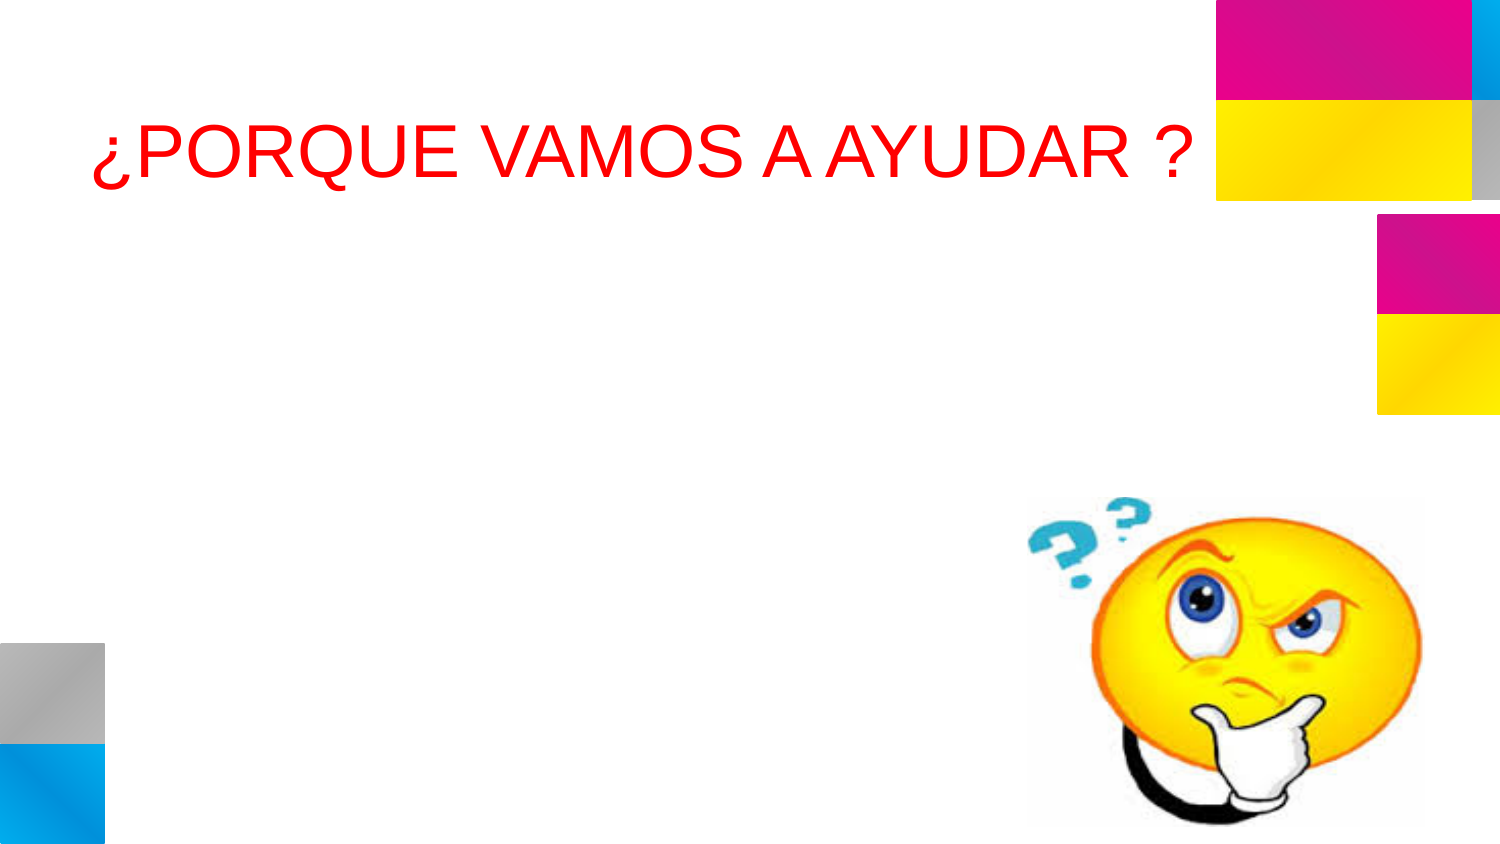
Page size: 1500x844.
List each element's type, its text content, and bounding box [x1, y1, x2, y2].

picture [1027, 497, 1426, 828]
text_box Para darle comida ,mantenerlos sanos,con higiene y con un hogar aunque solo sean cuatro paredes y un techo.Todos podemos ayudar. [75, 196, 1425, 793]
text_box ¿PORQUE VAMOS A AYUDAR ? [75, 33, 1272, 196]
